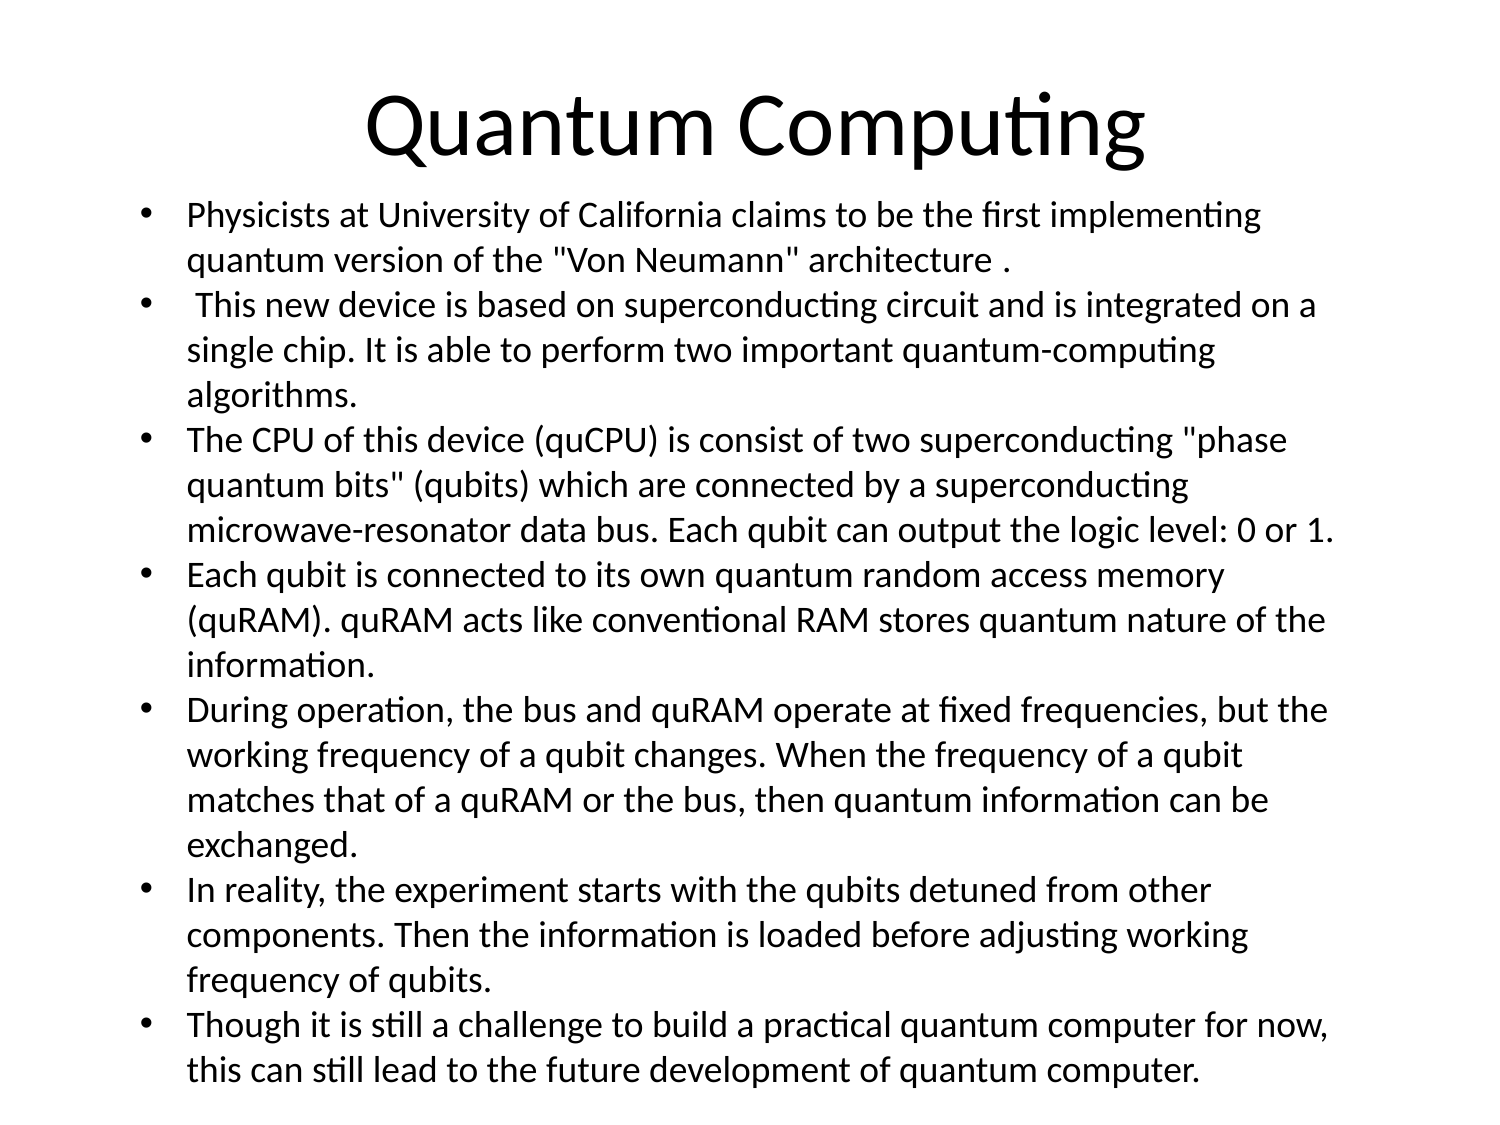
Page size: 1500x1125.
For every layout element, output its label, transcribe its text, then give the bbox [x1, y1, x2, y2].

text_box Physicists at University of California claims to be the first implementing quantum version of the "Von Neumann" architecture . This new device is based on superconducting circuit and is integrated on a single chip. It is able to perform two important quantum-computing algorithms. The CPU of this device (quCPU) is consist of two superconducting "phase quantum bits" (qubits) which are connected by a superconducting microwave-resonator data bus. Each qubit can output the logic level: 0 or 1. Each qubit is connected to its own quantum random access memory (quRAM). quRAM acts like conventional RAM stores quantum nature of the information. During operation, the bus and quRAM operate at fixed frequencies, but the working frequency of a qubit changes. When the frequency of a qubit matches that of a quRAM or the bus, then quantum information can be exchanged. In reality, the experiment starts with the qubits detuned from other components. Then the information is loaded before adjusting working frequency of qubits. Though it is still a challenge to build a practical quantum computer for now, this can still lead to the future development of quantum computer. [125, 182, 1375, 1098]
title Quantum Computing [300, 50, 1213, 182]
